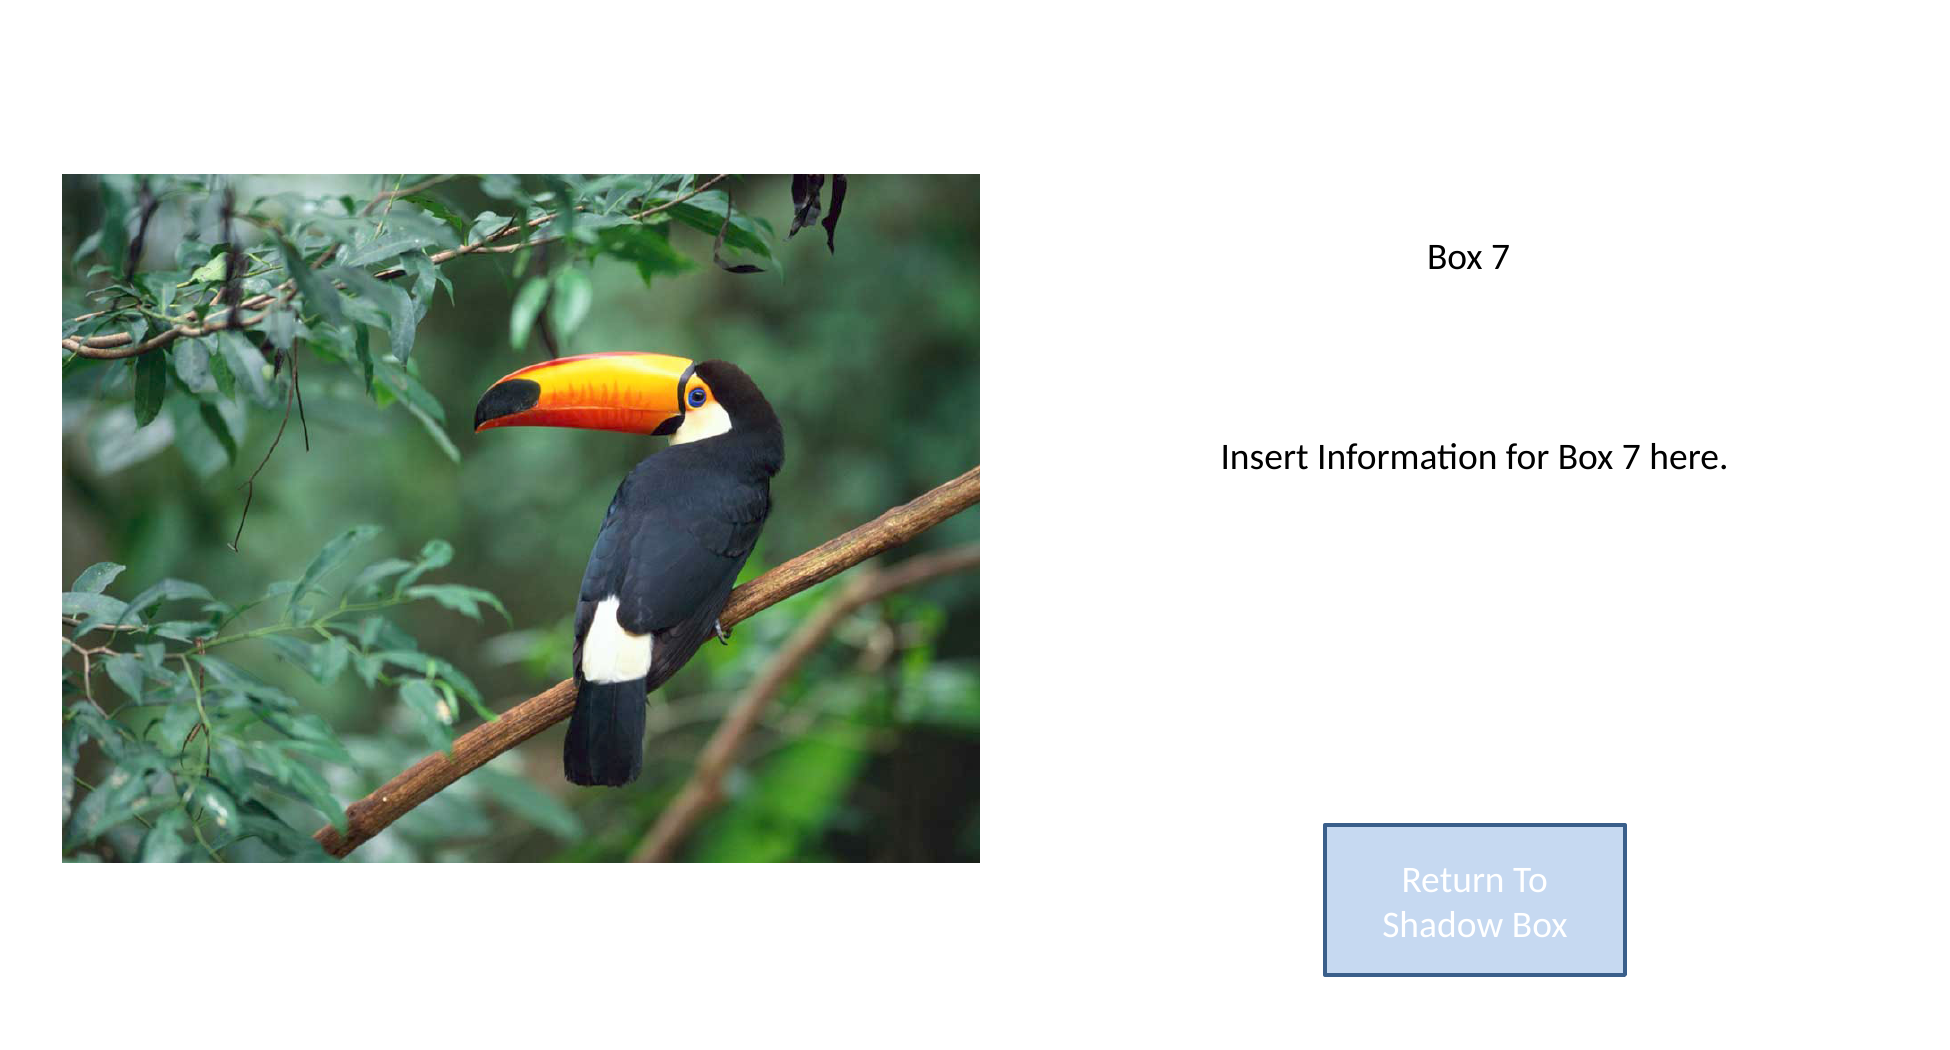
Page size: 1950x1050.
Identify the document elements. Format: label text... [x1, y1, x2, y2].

text_box Return To Shadow Box [1323, 823, 1627, 977]
picture [62, 174, 980, 863]
text_box Box 7 [1174, 224, 1763, 285]
text_box Insert Information for Box 7 here. [1099, 424, 1850, 485]
